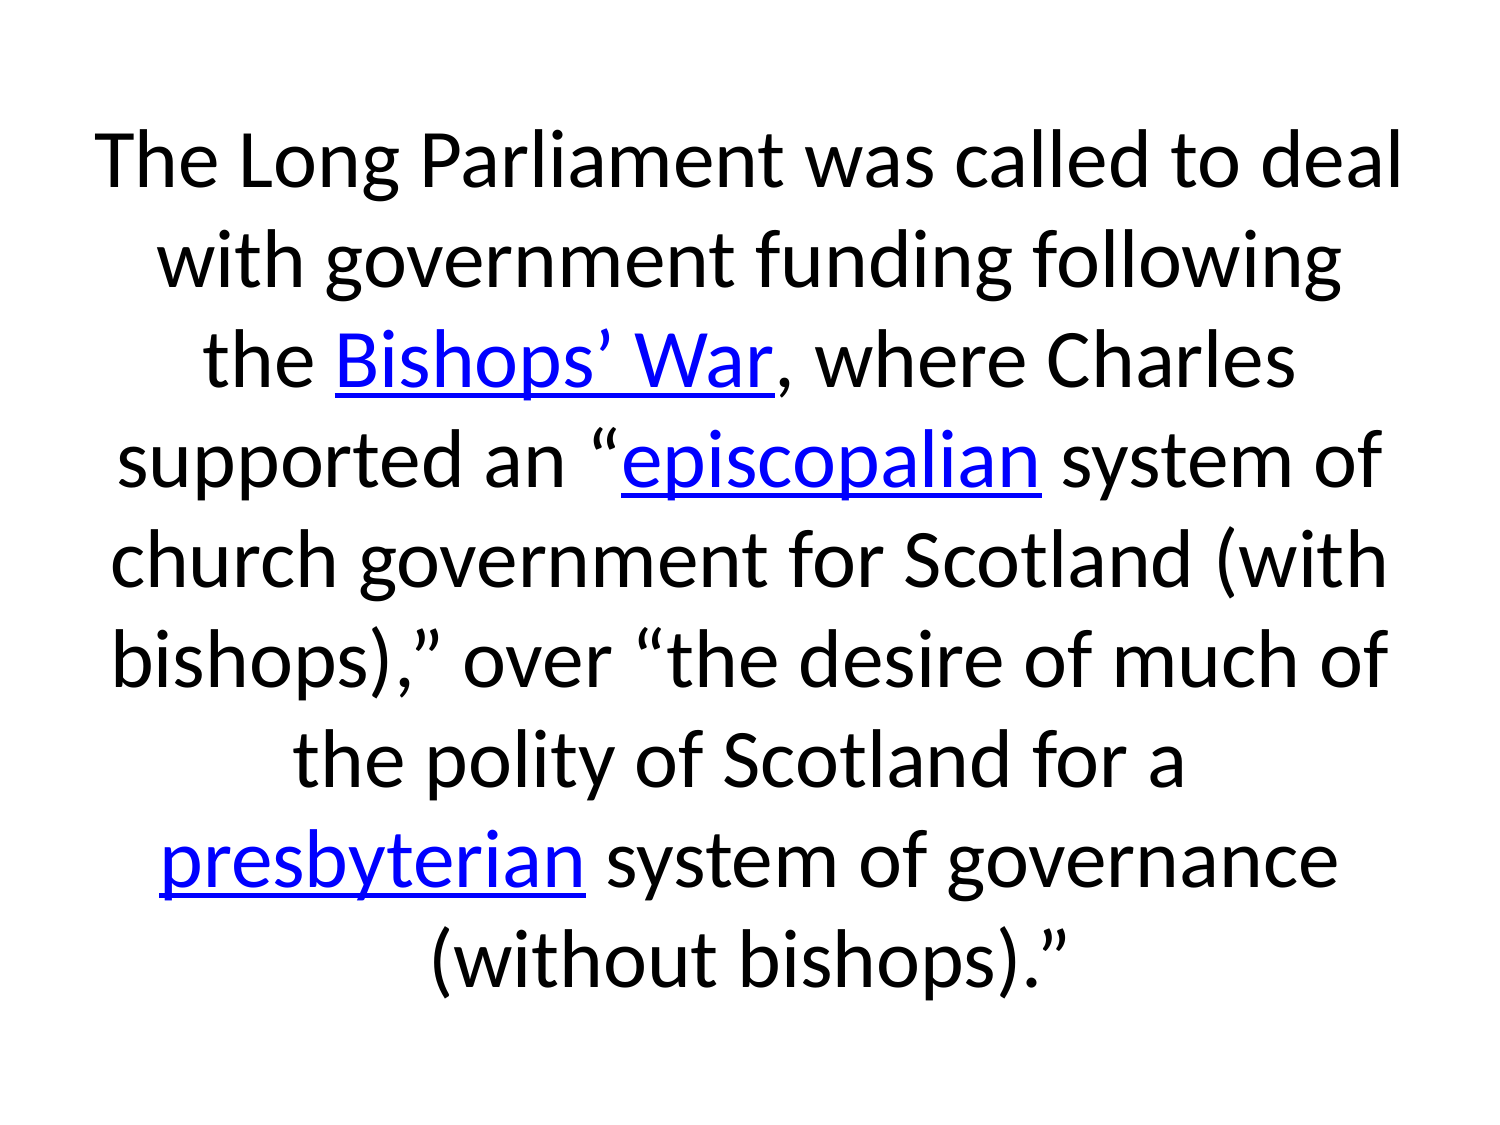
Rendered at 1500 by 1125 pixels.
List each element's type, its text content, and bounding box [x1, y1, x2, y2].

title The Long Parliament was called to deal with government funding following the Bishops’ War, where Charles supported an “episcopalian system of church government for Scotland (with bishops),” over “the desire of much of the polity of Scotland for a presbyterian system of governance (without bishops).” [74, 44, 1426, 1063]
